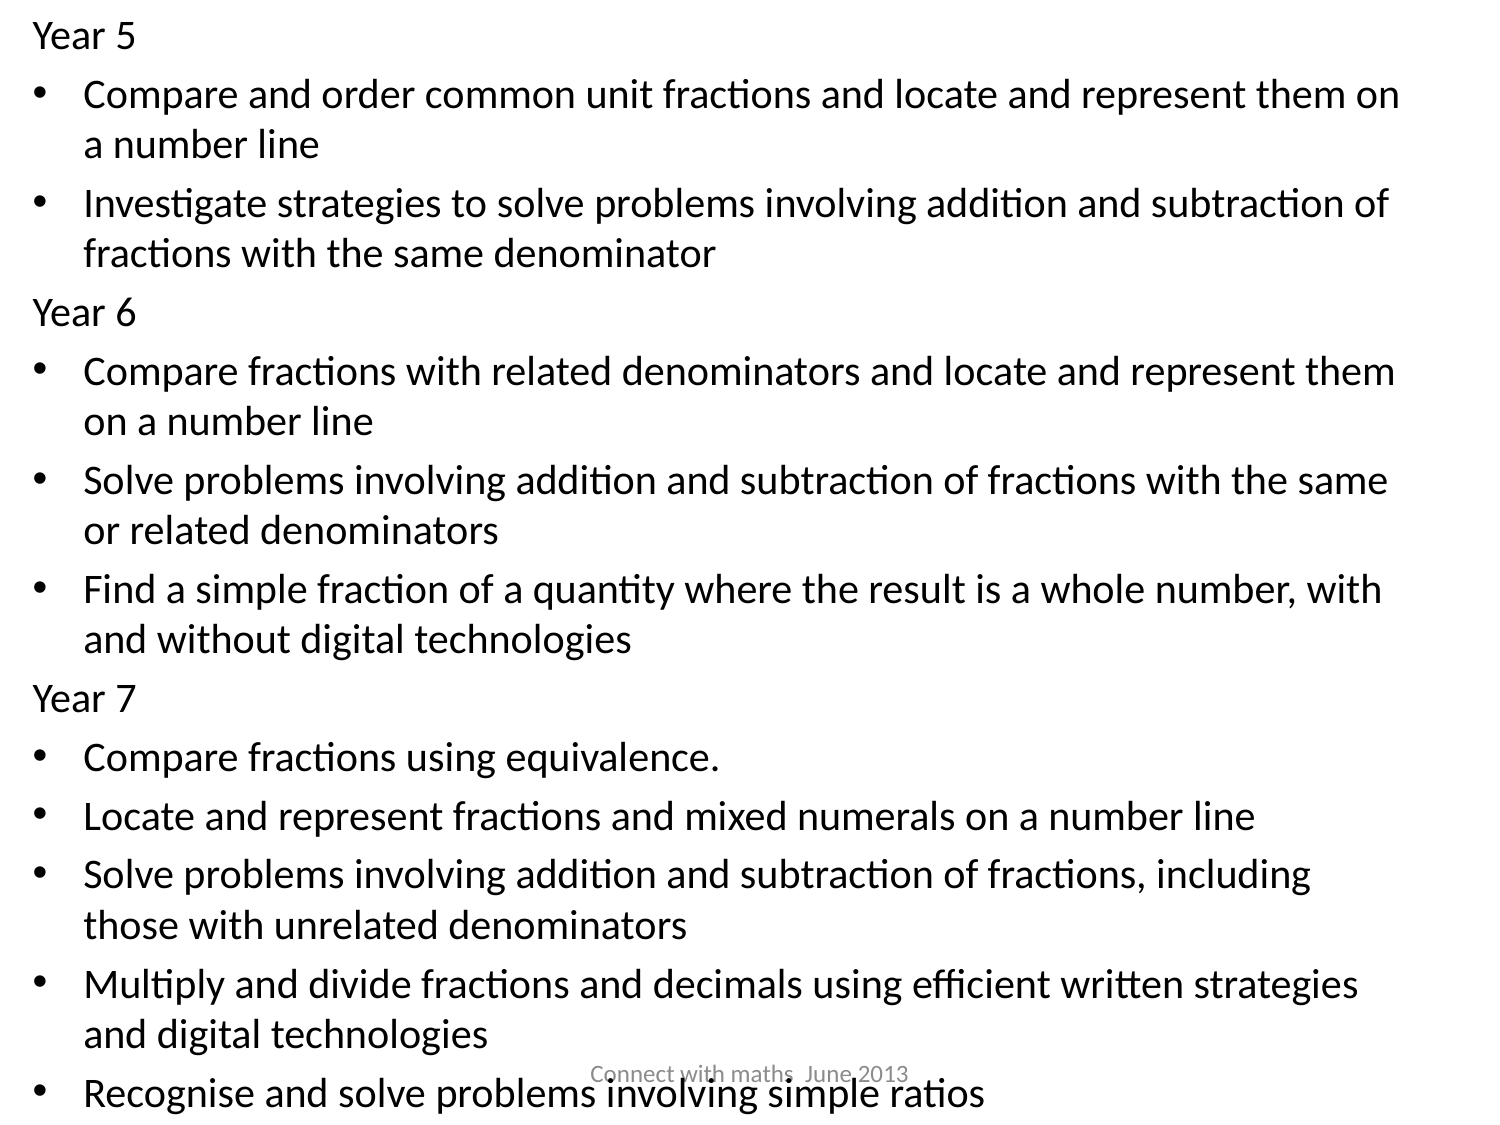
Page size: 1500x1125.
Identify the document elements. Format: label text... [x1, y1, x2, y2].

footer Connect with maths June 2013 [512, 1042, 988, 1103]
list Year 5 Compare and order common unit fractions and locate and represent them on a number line Investigate strategies to solve problems involving addition and subtraction of fractions with the same denominator Year 6 Compare fractions with related denominators and locate and represent them on a number line Solve problems involving addition and subtraction of fractions with the same or related denominators Find a simple fraction of a quantity where the result is a whole number, with and without digital technologies Year 7 Compare fractions using equivalence. Locate and represent fractions and mixed numerals on a number line Solve problems involving addition and subtraction of fractions, including those with unrelated denominators Multiply and divide fractions and decimals using efficient written strategies and digital technologies Recognise and solve problems involving simple ratios [17, 0, 1425, 1125]
